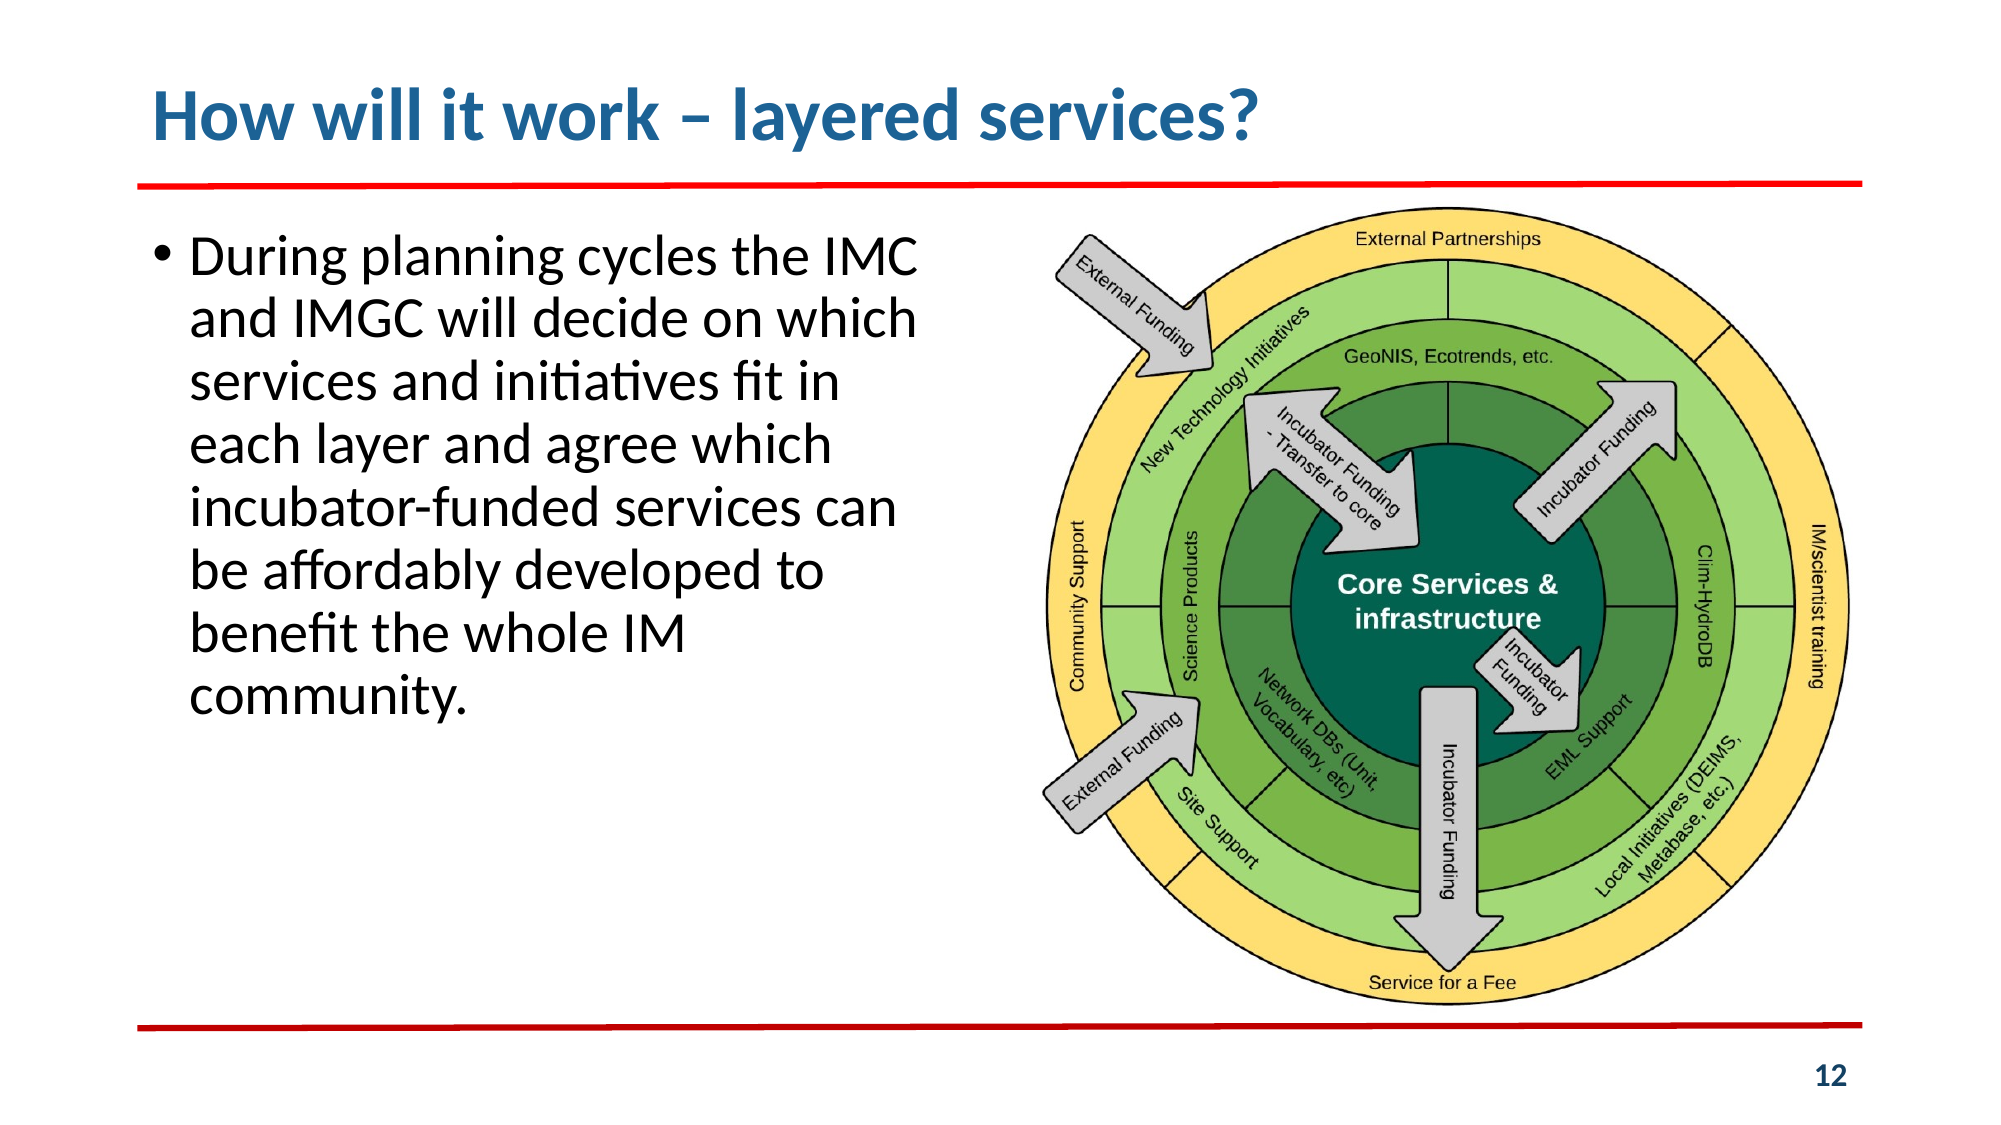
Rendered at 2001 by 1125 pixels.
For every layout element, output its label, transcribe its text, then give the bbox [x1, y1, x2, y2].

slide_number 12 [1412, 1042, 1863, 1103]
picture [1025, 192, 1863, 1014]
title How will it work – layered services? [137, 59, 1863, 172]
list During planning cycles the IMC and IMGC will decide on which services and initiatives fit in each layer and agree which incubator-funded services can be affordably developed to benefit the whole IM community. [137, 217, 957, 1014]
